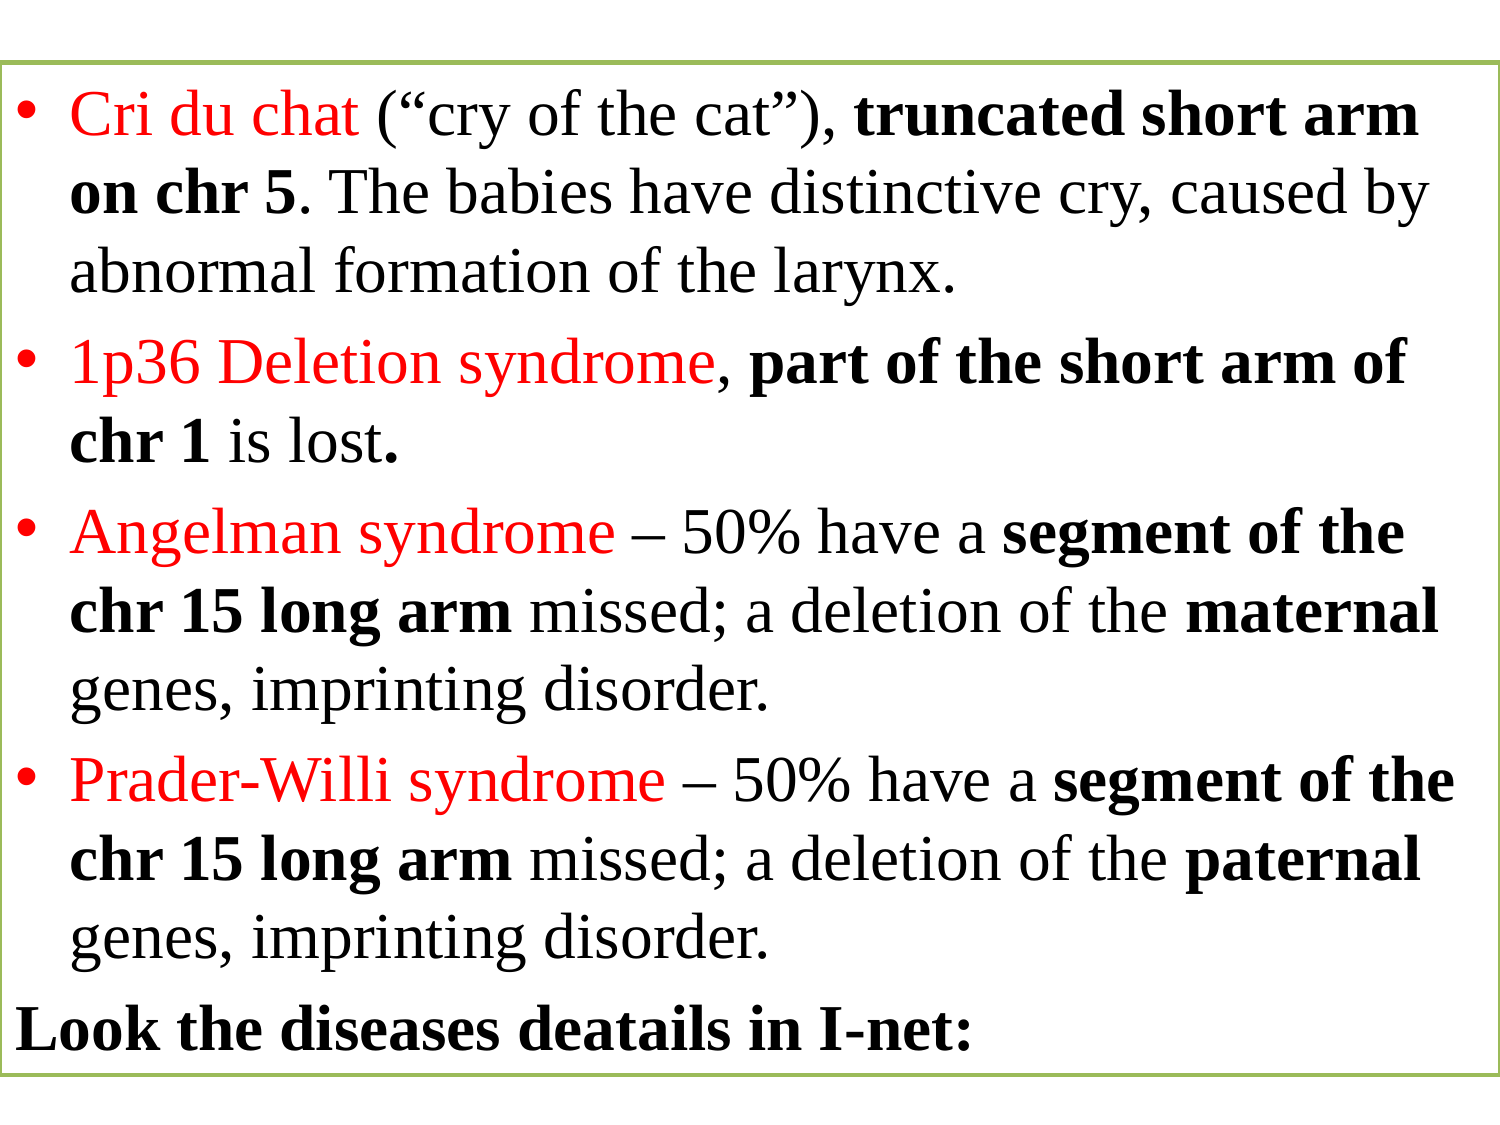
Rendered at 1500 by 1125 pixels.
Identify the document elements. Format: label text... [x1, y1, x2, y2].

list Cri du chat (“cry of the cat”), truncated short arm on chr 5. The babies have distinctive cry, caused by abnormal formation of the larynx. 1p36 Deletion syndrome, part of the short arm of chr 1 is lost. Angelman syndrome – 50% have a segment of the chr 15 long arm missed; a deletion of the maternal genes, imprinting disorder. Prader-Willi syndrome – 50% have a segment of the chr 15 long arm missed; a deletion of the paternal genes, imprinting disorder. Look the diseases deatails in I-net: [0, 60, 1500, 1077]
